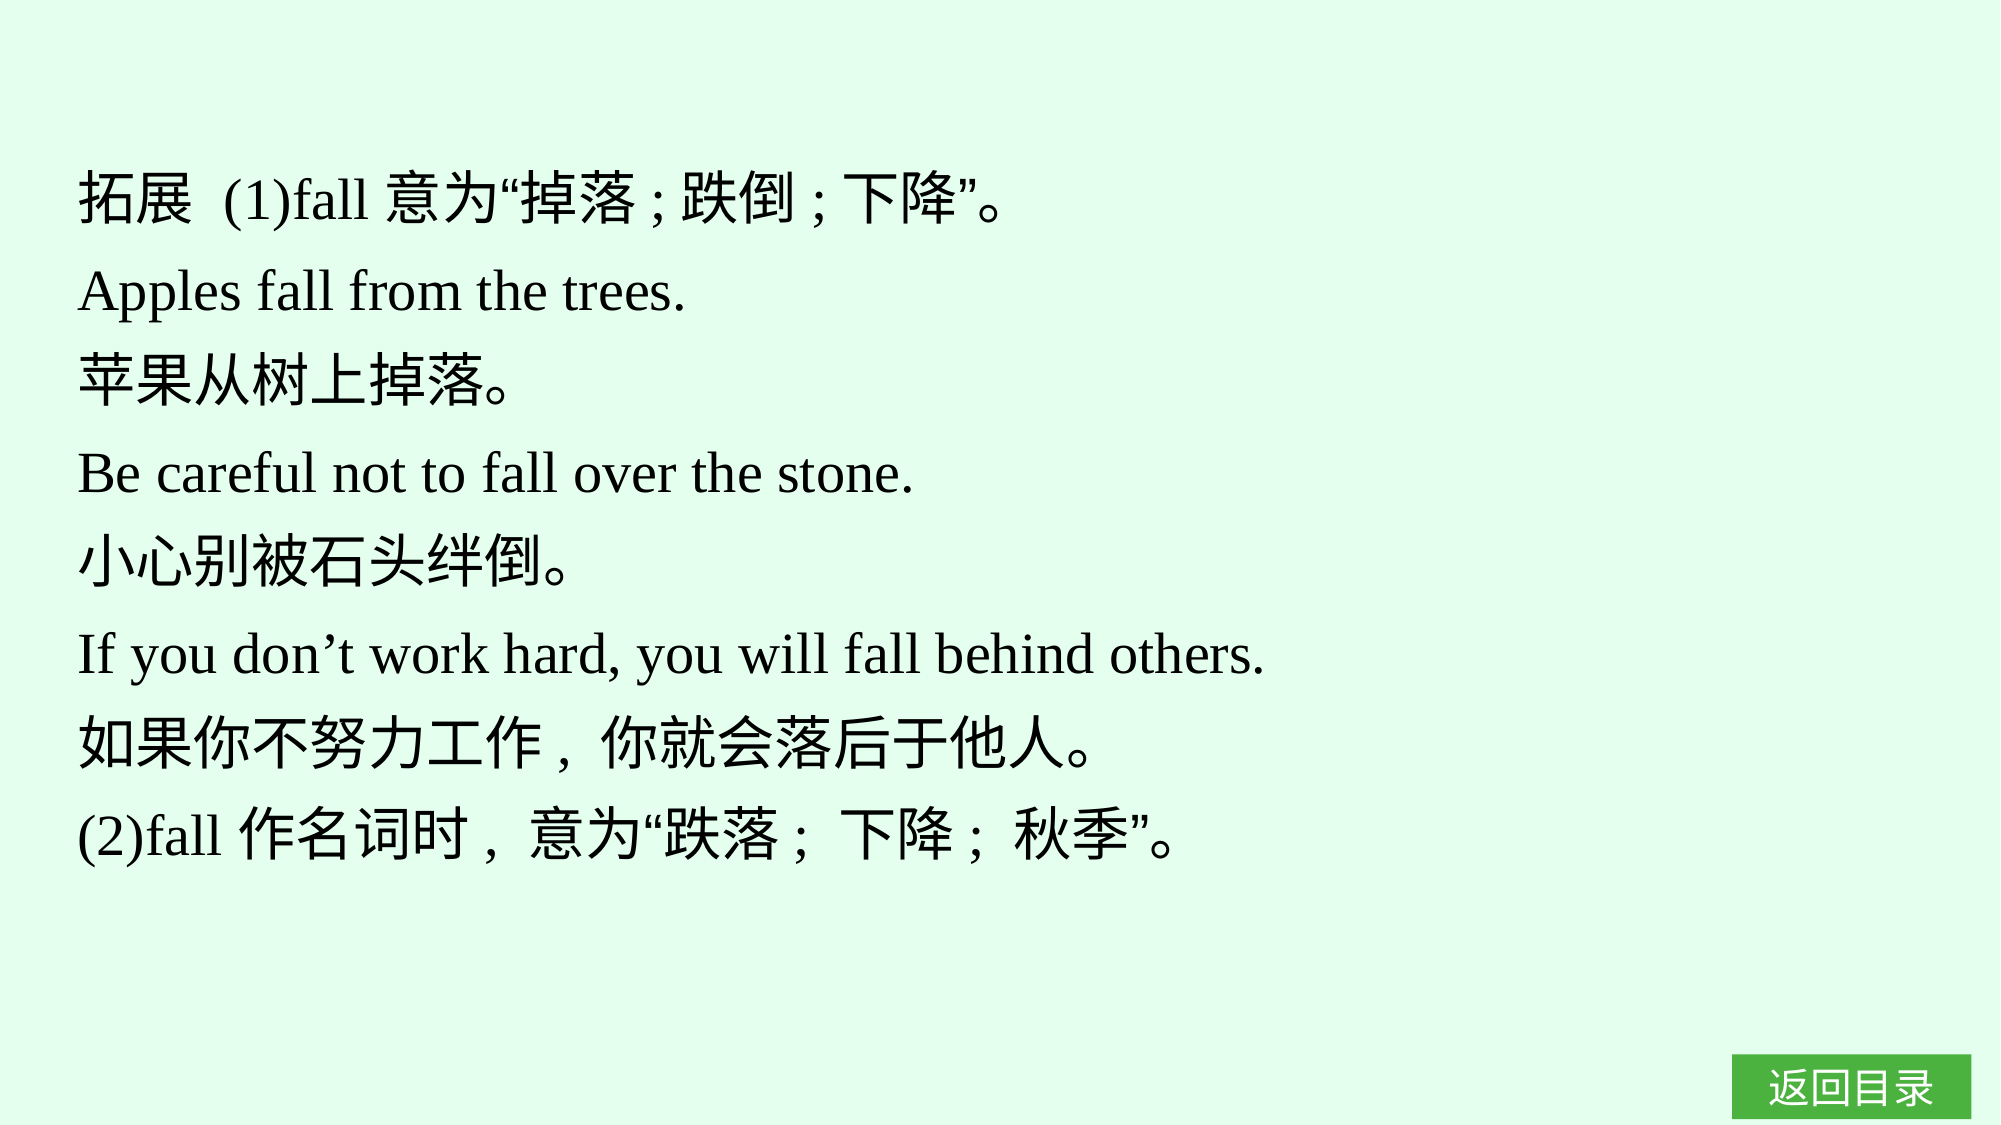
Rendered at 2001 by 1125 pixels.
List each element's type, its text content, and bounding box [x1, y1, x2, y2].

text_box 拓展 (1)fall意为“掉落;跌倒;下降”。 Apples fall from the trees. 苹果从树上掉落。 Be careful not to fall over the stone. 小心别被石头绊倒。 If you don’t work hard, you will fall behind others. 如果你不努力工作, 你就会落后于他人。 (2)fall作名词时, 意为“跌落; 下降; 秋季”。 [62, 132, 1938, 875]
